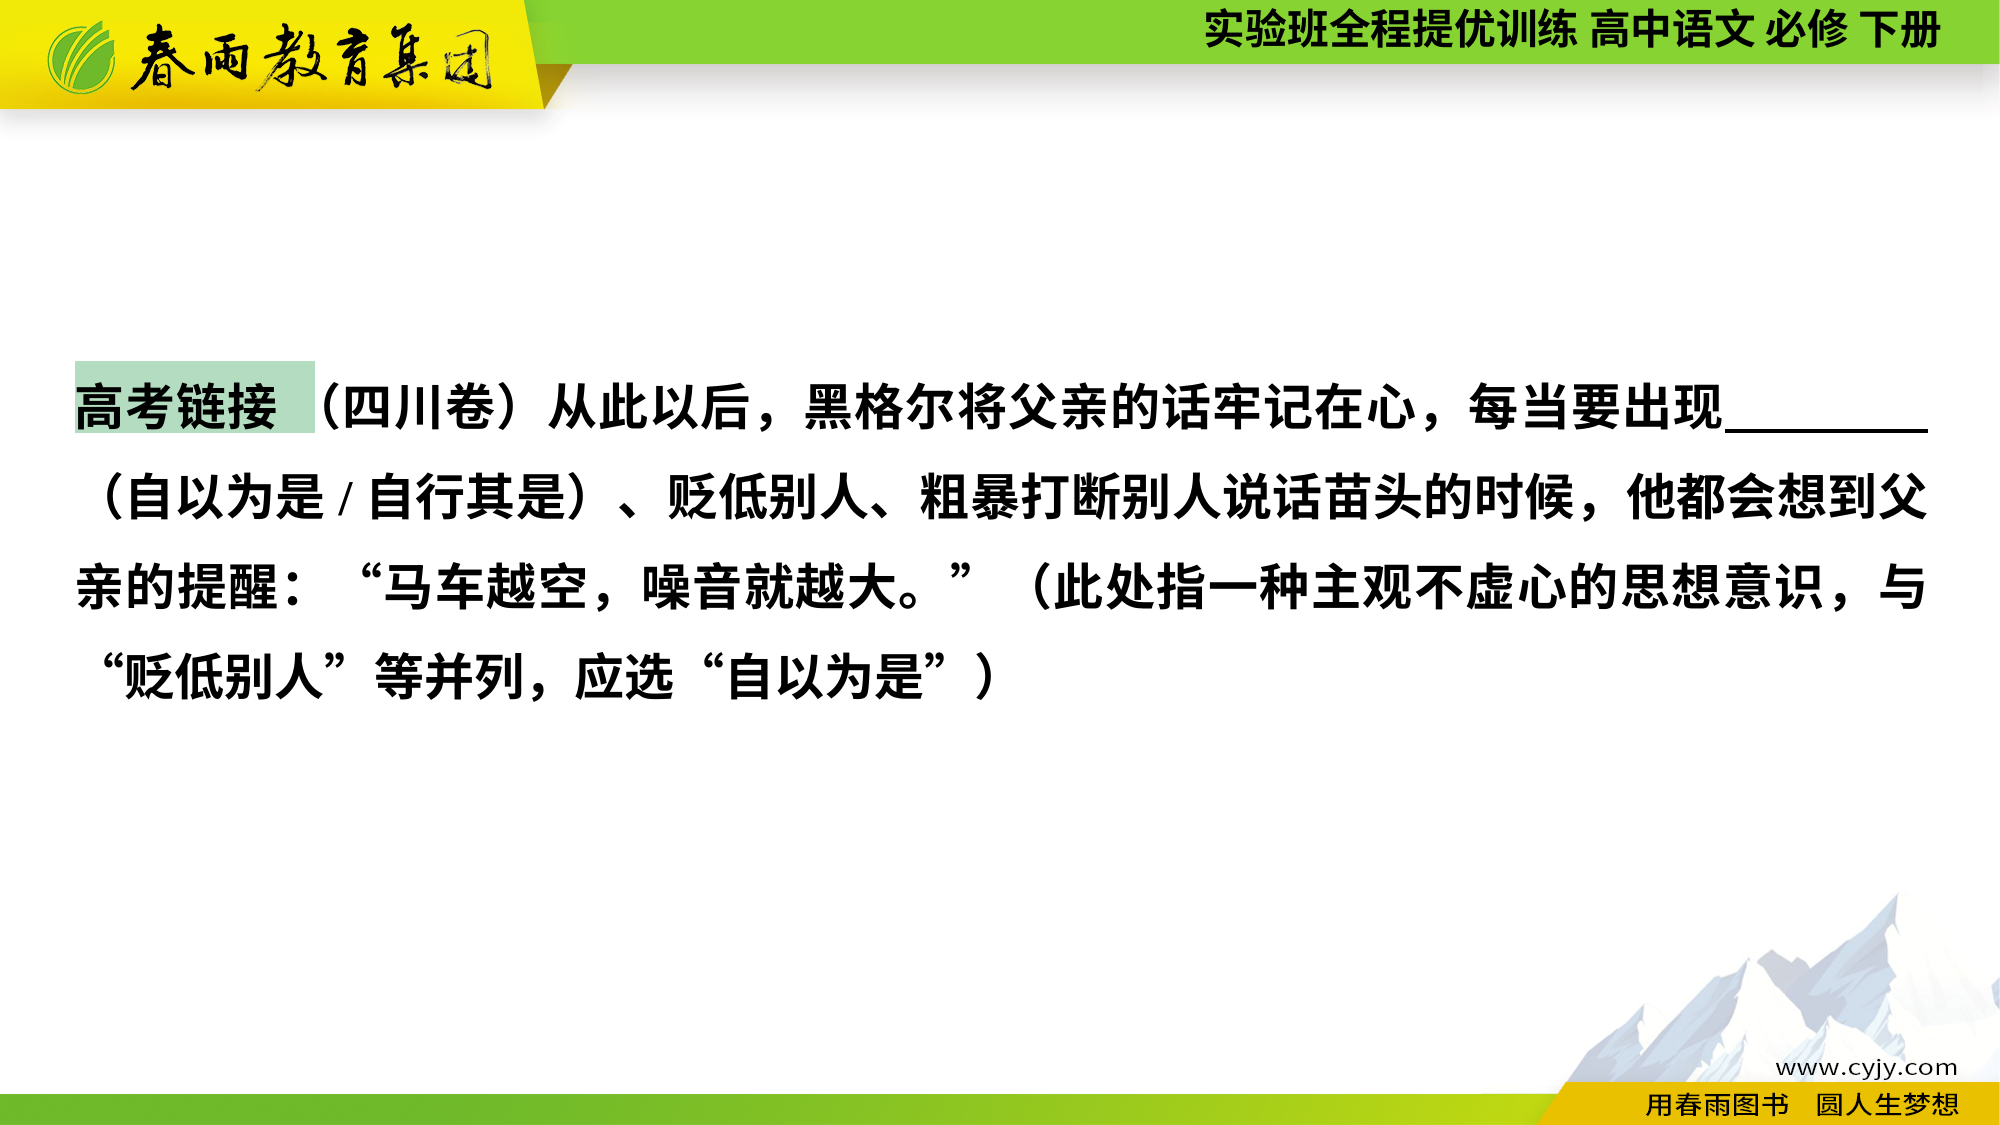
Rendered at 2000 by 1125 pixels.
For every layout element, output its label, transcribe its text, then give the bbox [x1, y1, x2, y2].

picture [0, 0, 2000, 1125]
list 高考链接 （四川卷）从此以后，黑格尔将父亲的话牢记在心，每当要出现 （自以为是/自行其是）、贬低别人、粗暴打断别人说话苗头的时候，他都会想到父亲的提醒：“马车越空，噪音就越大。”（此处指一种主观不虚心的思想意识，与“贬低别人”等并列，应选“自以为是”） [59, 338, 1944, 717]
